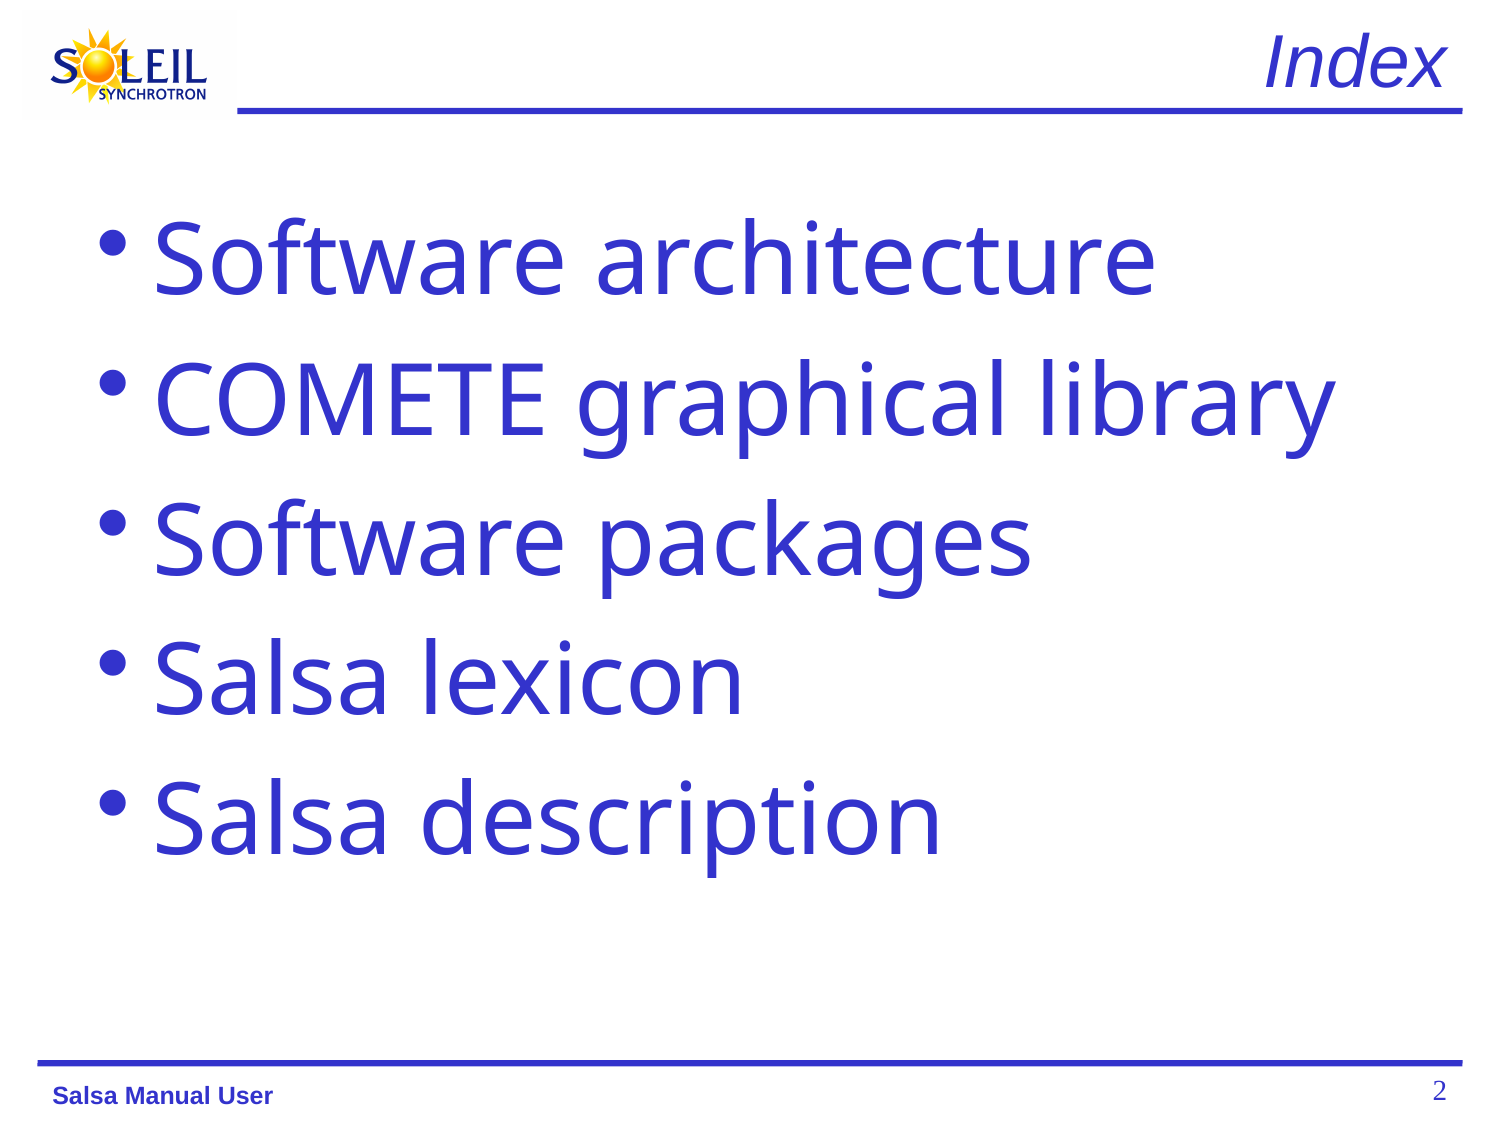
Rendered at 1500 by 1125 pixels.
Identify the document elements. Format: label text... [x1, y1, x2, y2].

list Software architecture COMETE graphical library Software packages Salsa lexicon Salsa description [81, 187, 1430, 996]
slide_number 2 [1119, 1063, 1463, 1118]
title Index [237, 10, 1463, 106]
